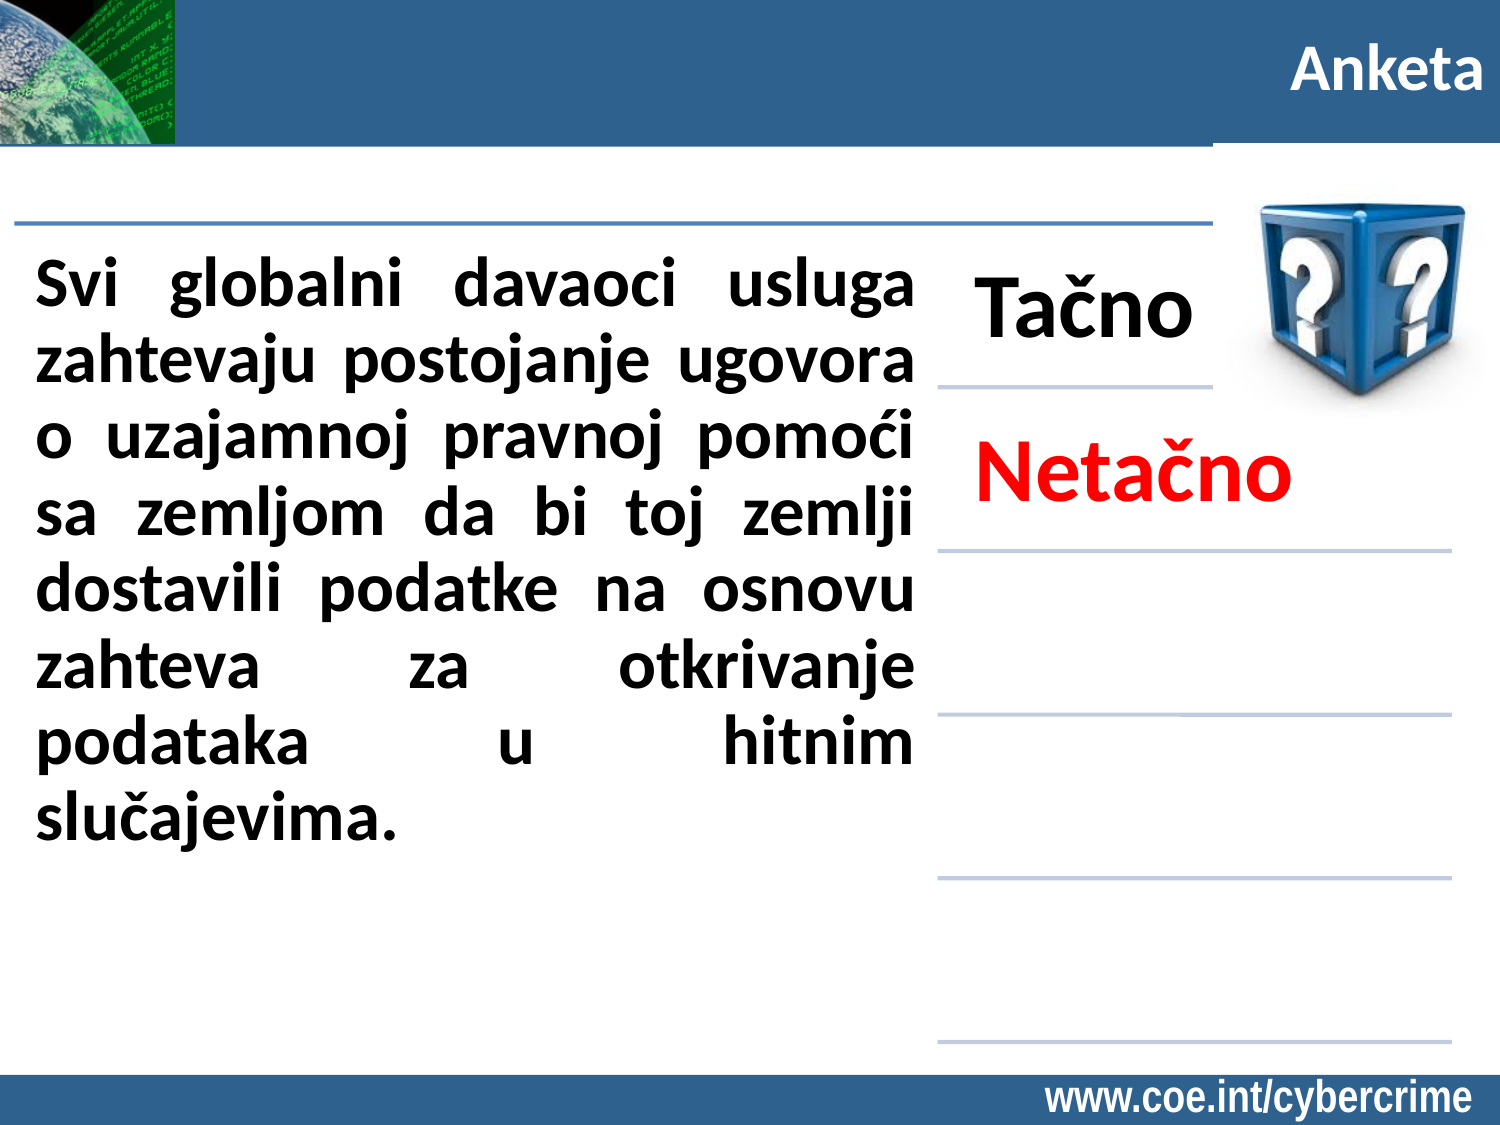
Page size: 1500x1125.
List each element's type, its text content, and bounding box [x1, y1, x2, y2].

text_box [14, 222, 1454, 1053]
picture [1212, 142, 1500, 434]
picture [0, 0, 175, 144]
text_box www.coe.int/cybercrime [1030, 1059, 1500, 1125]
text_box Anketa [177, 0, 1500, 149]
text_box [0, 1073, 1030, 1125]
